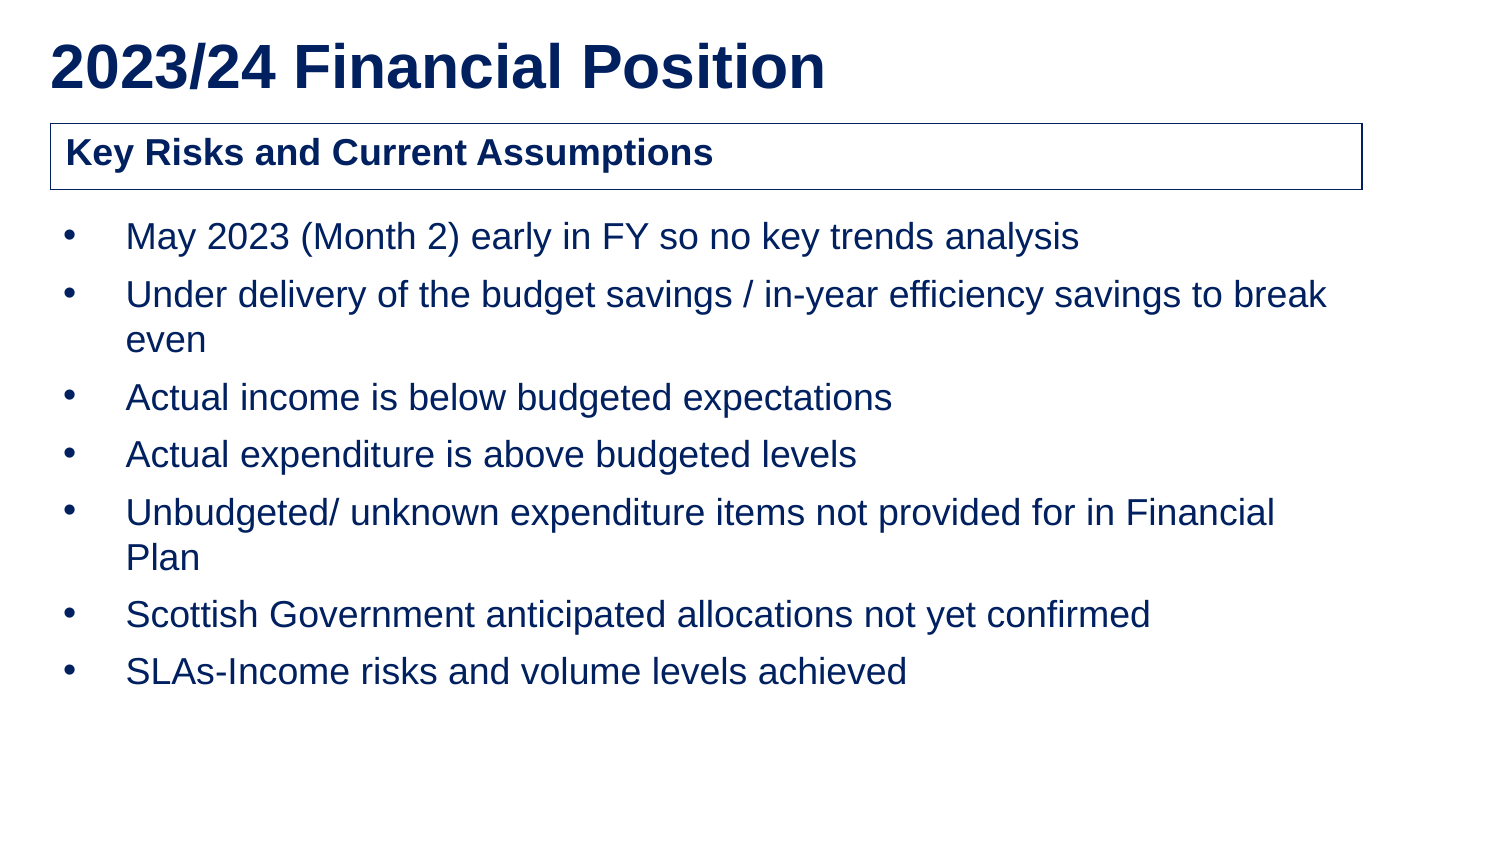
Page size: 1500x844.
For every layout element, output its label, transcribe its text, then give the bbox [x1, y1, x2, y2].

list May 2023 (Month 2) early in FY so no key trends analysis Under delivery of the budget savings / in-year efficiency savings to break even Actual income is below budgeted expectations Actual expenditure is above budgeted levels Unbudgeted/ unknown expenditure items not provided for in Financial Plan Scottish Government anticipated allocations not yet confirmed SLAs-Income risks and volume levels achieved [50, 212, 1354, 820]
title 2023/24 Financial Position [50, 41, 1091, 101]
table_header Key Risks and Current Assumptions [51, 124, 1361, 189]
